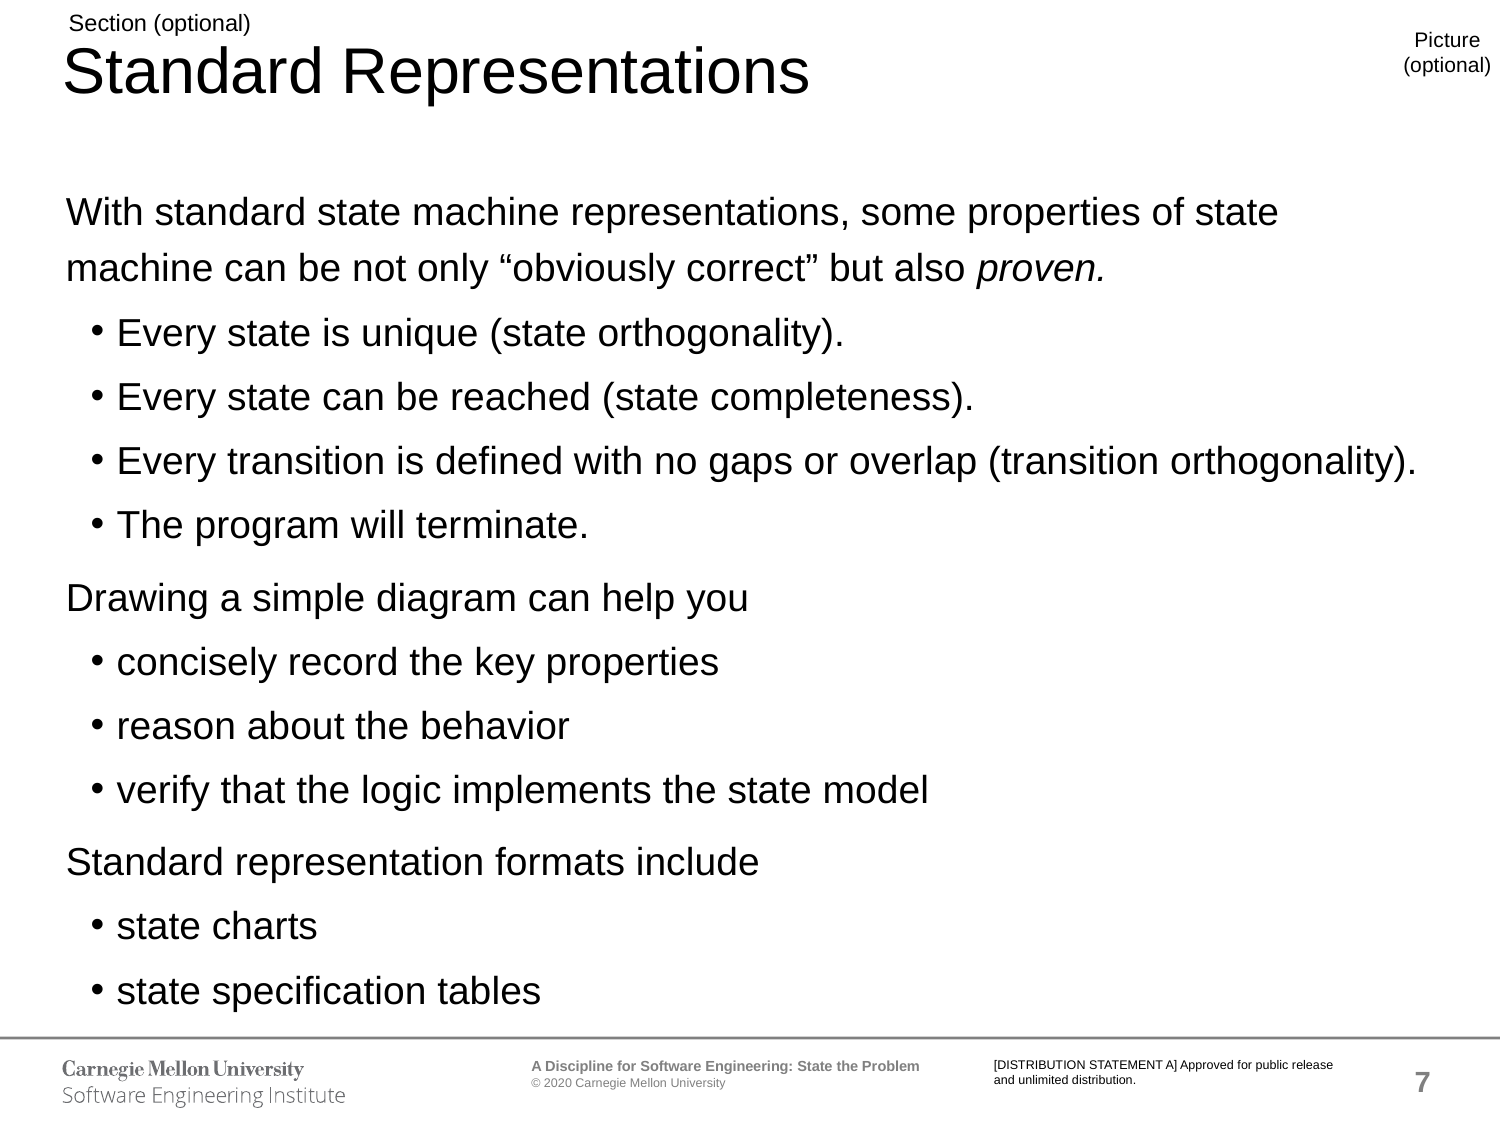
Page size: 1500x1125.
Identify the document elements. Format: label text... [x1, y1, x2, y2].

title Standard Representations [62, 37, 1338, 182]
list With standard state machine representations, some properties of state machine can be not only “obviously correct” but also proven. Every state is unique (state orthogonality). Every state can be reached (state completeness). Every transition is defined with no gaps or overlap (transition orthogonality). The program will terminate. Drawing a simple diagram can help you concisely record the key properties reason about the behavior verify that the logic implements the state model Standard representation formats include state charts state specification tables [65, 177, 1431, 1033]
